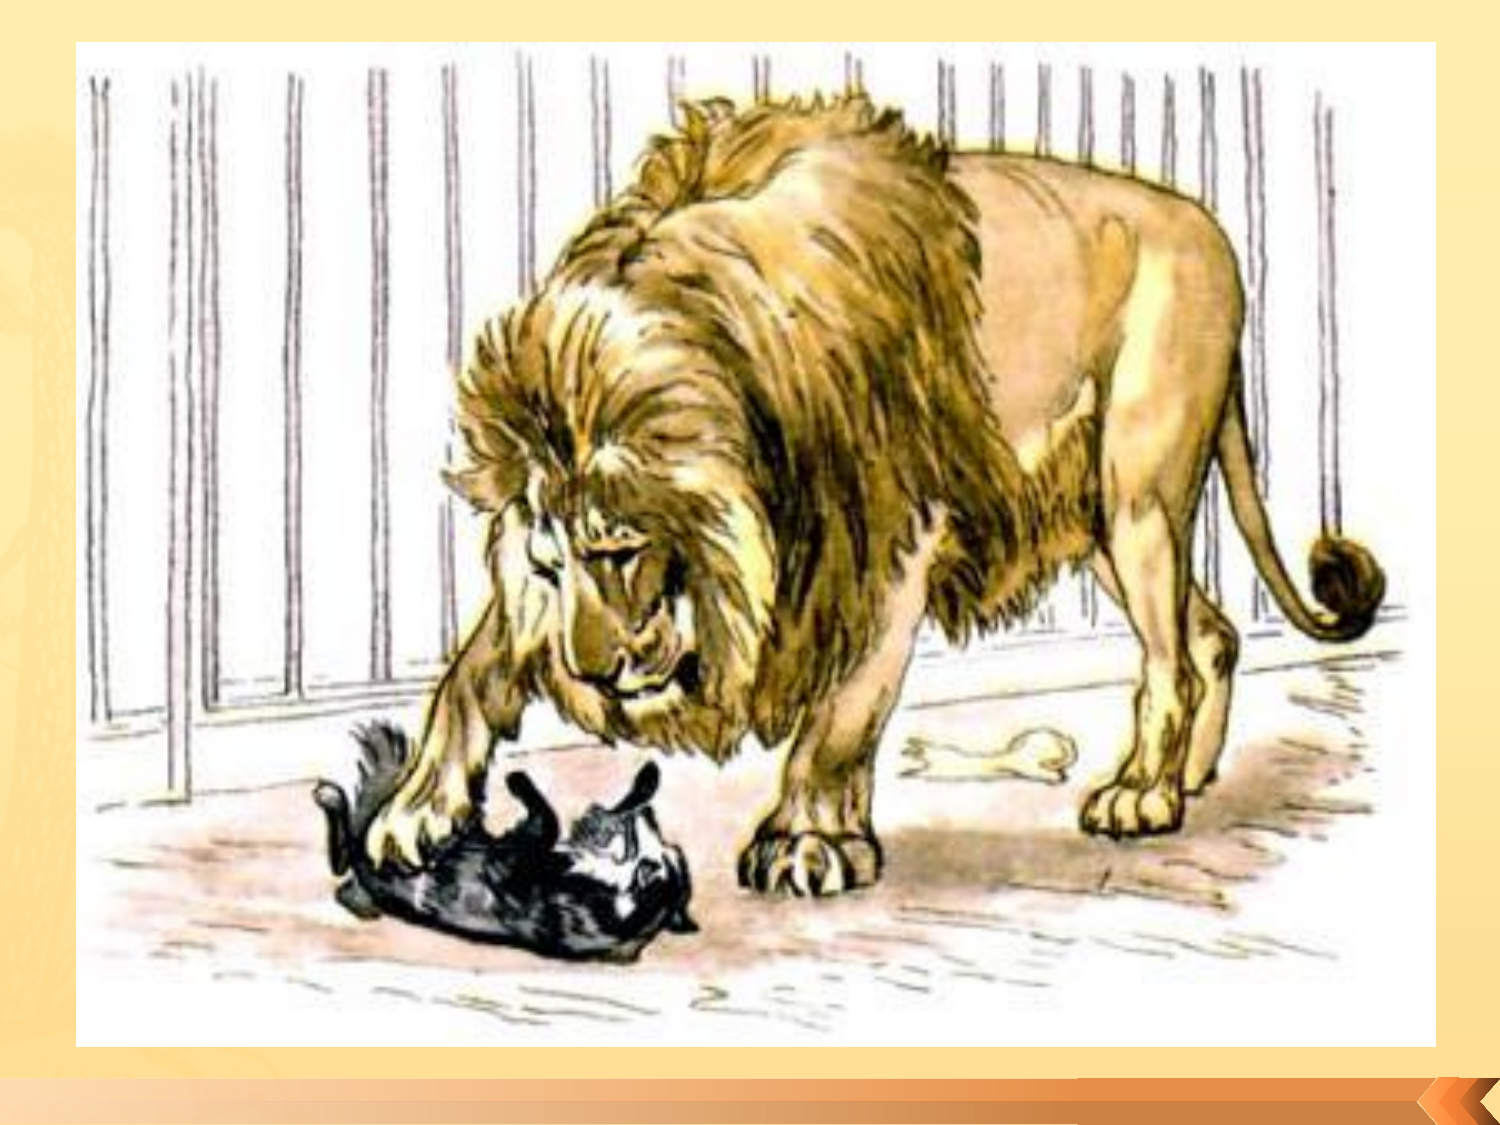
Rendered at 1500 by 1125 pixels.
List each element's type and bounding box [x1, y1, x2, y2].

list [76, 42, 1436, 1048]
